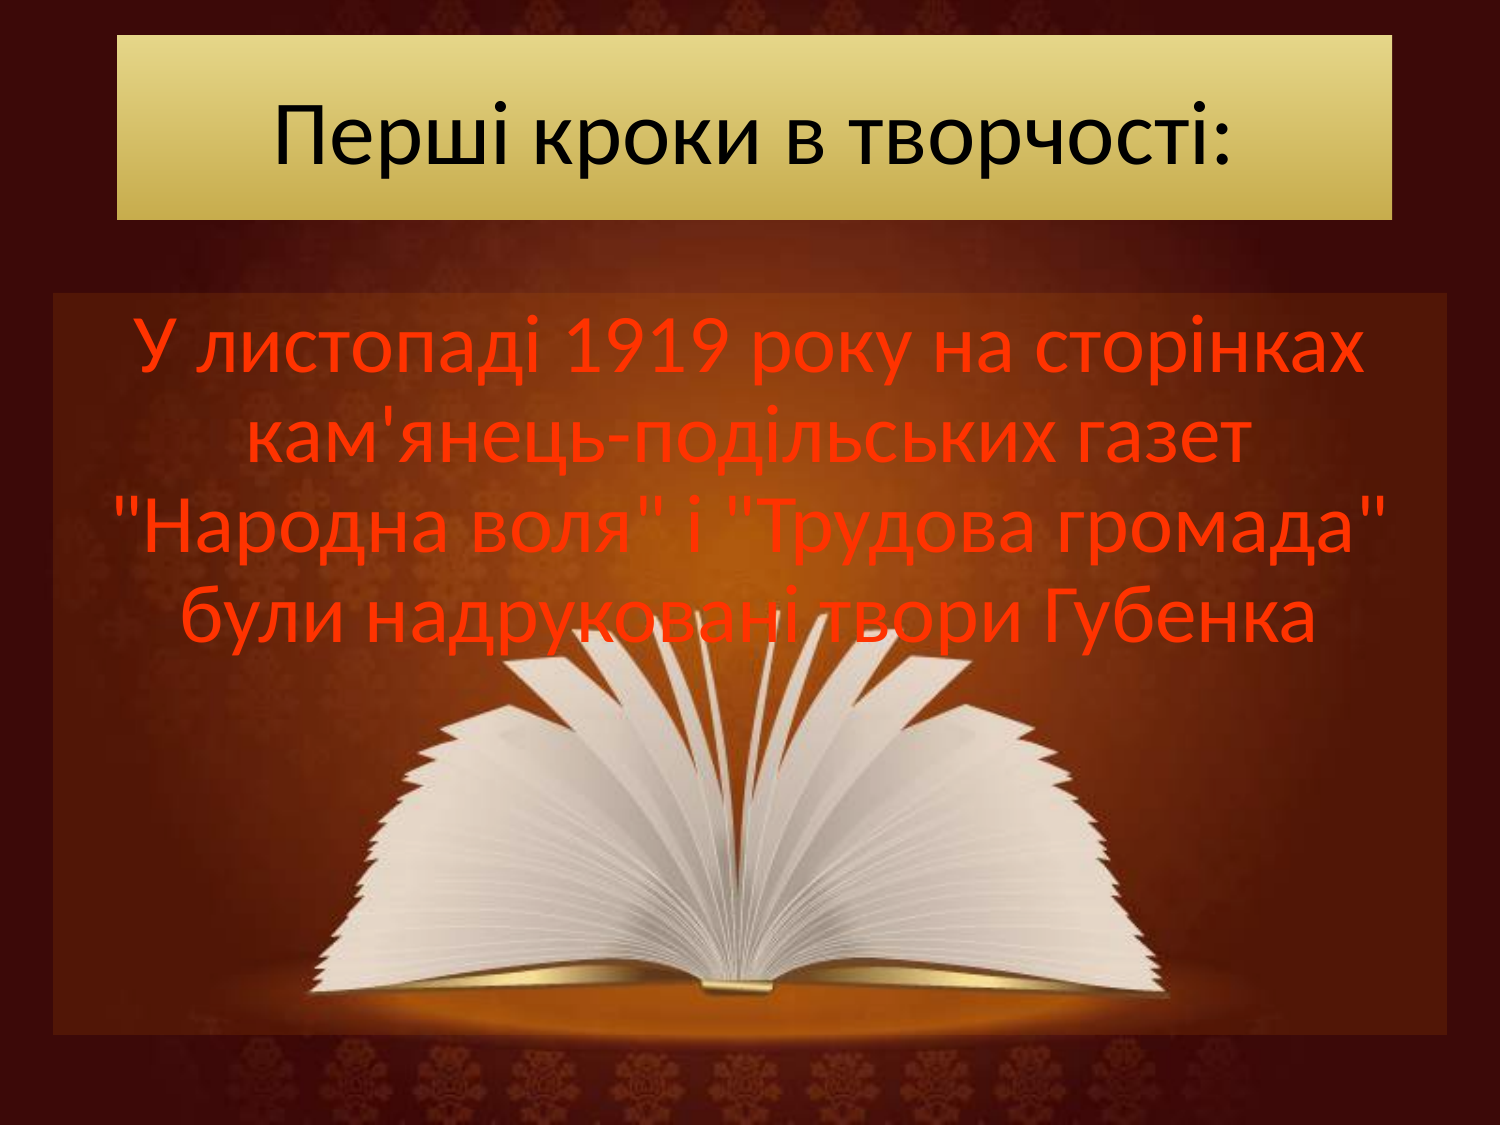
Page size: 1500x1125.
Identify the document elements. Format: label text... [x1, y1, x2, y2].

picture [0, 0, 1500, 1125]
subtitle У листопаді 1919 року на сторінках кам'янець-подільських газет "Народна воля" і "Трудова громада" були надруковані твори Губенка [52, 292, 1448, 1036]
title Перші кроки в творчості: [116, 34, 1393, 221]
